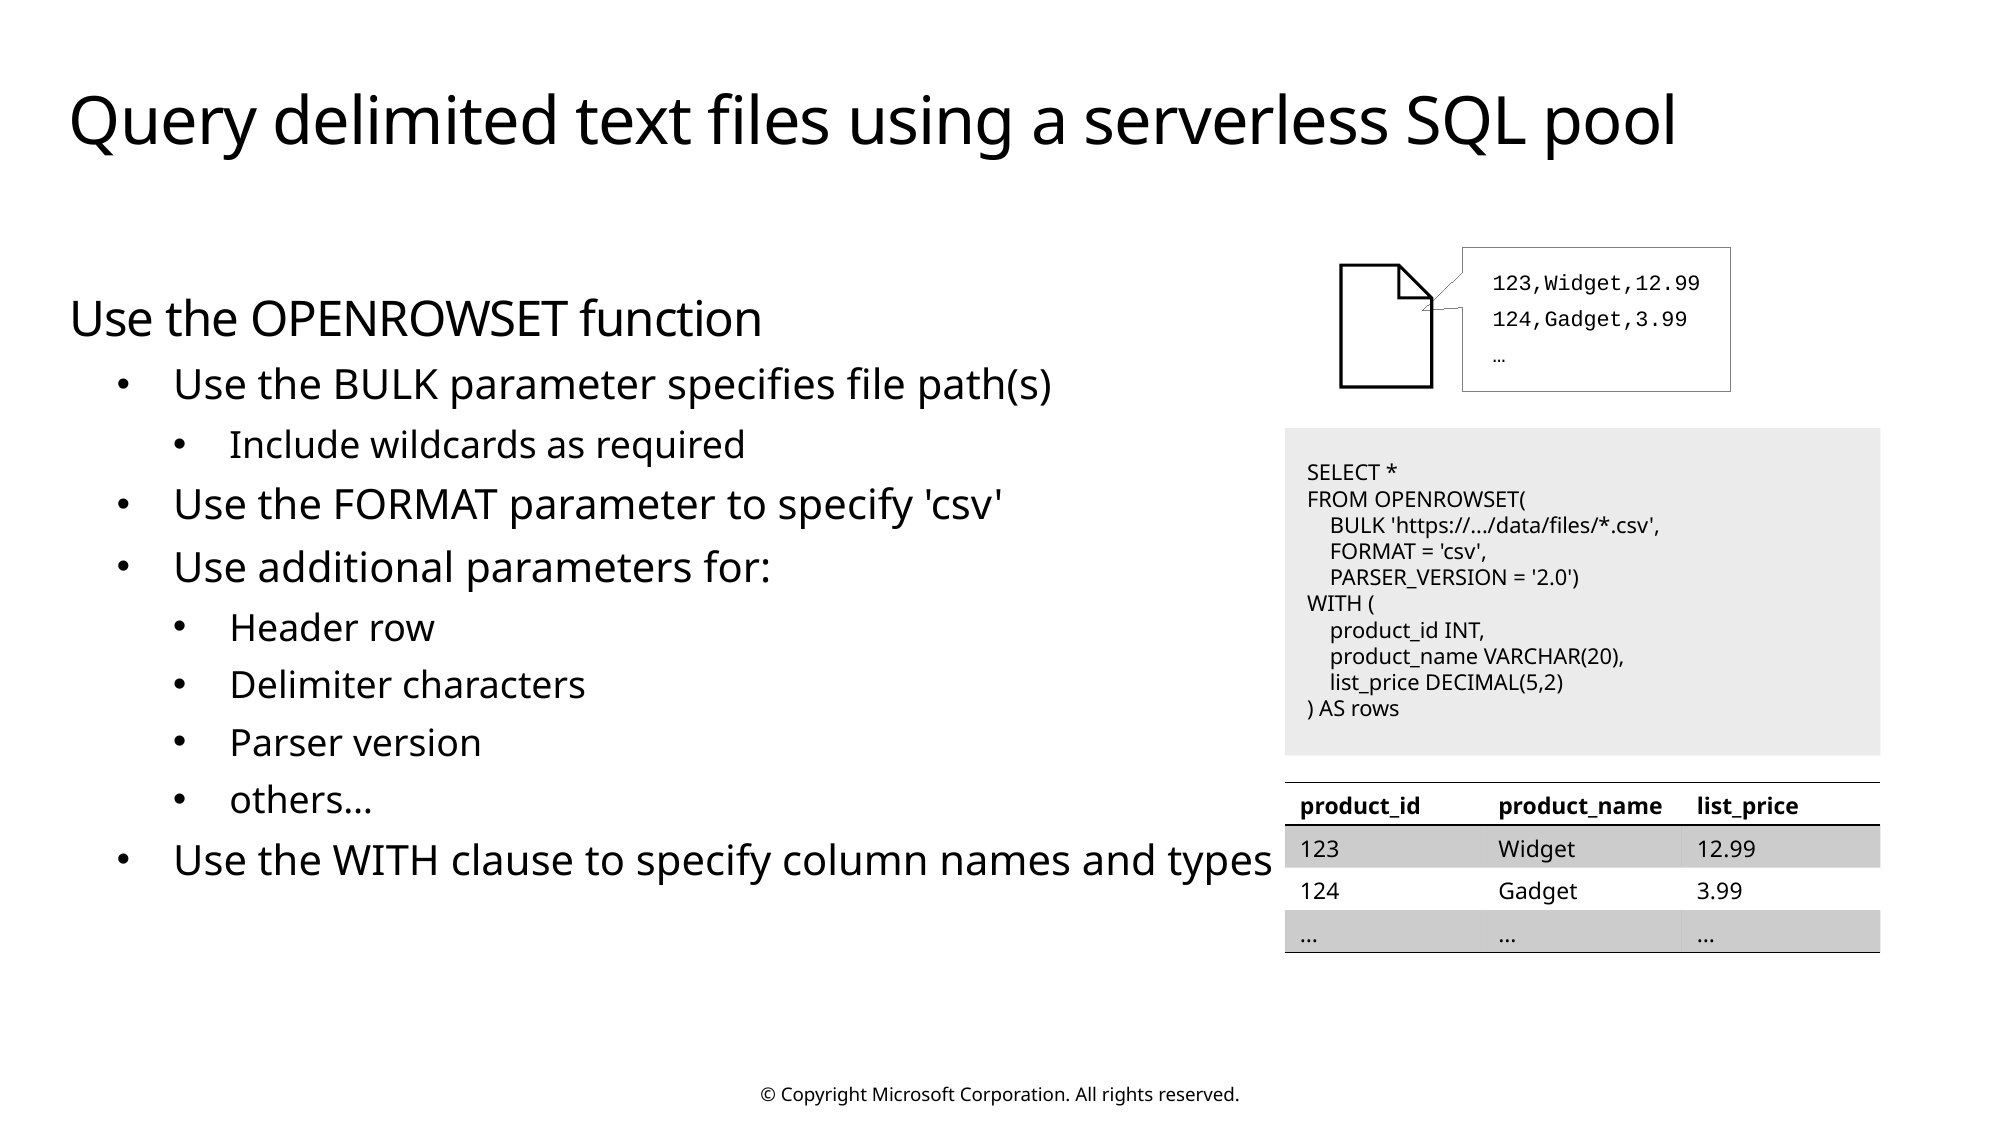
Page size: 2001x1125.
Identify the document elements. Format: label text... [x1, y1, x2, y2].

table_cell … [1285, 910, 1483, 952]
table_cell 123 [1285, 826, 1483, 868]
table_cell … [1682, 910, 1880, 952]
table_cell 12.99 [1682, 826, 1880, 868]
list Use the OPENROWSET function Use the BULK parameter specifies file path(s) Include wildcards as required Use the FORMAT parameter to specify 'csv' Use additional parameters for: Header row Delimiter characters Parser version others… Use the WITH clause to specify column names and types [69, 279, 1931, 902]
table_header product_name [1483, 783, 1682, 824]
table_cell … [1483, 910, 1682, 952]
table_header list_price [1682, 783, 1880, 824]
text_box SELECT * FROM OPENROWSET( BULK 'https://.../data/files/*.csv', FORMAT = 'csv', PARSER_VERSION = '2.0') WITH ( product_id INT, product_name VARCHAR(20), list_price DECIMAL(5,2) ) AS rows [1292, 451, 1873, 729]
table_cell 124 [1285, 868, 1483, 910]
table_cell Gadget [1483, 868, 1682, 910]
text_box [1339, 247, 1733, 394]
table_cell Widget [1483, 826, 1682, 868]
title Query delimited text files using a serverless SQL pool [68, 72, 1930, 184]
table_header product_id [1285, 783, 1483, 824]
table_cell 3.99 [1682, 868, 1880, 910]
